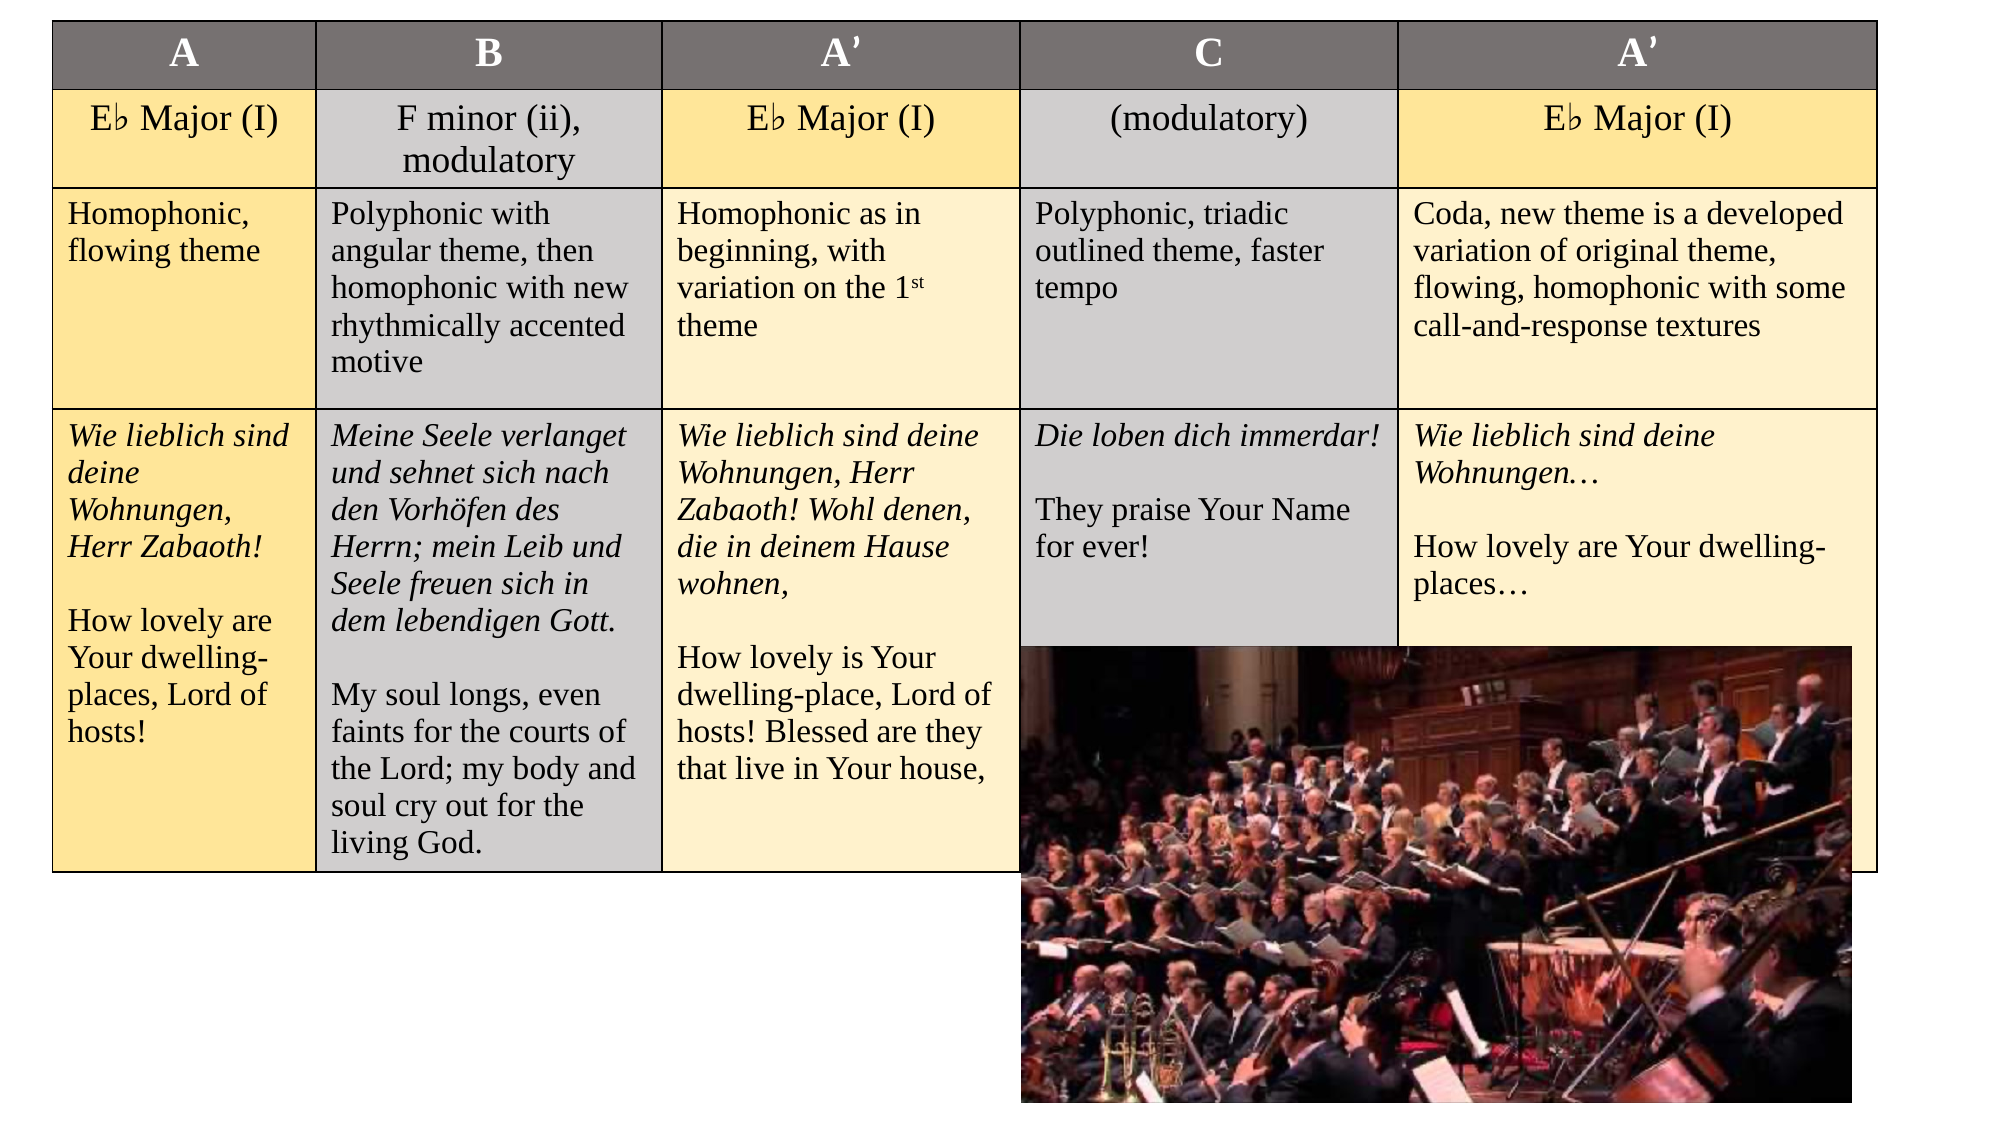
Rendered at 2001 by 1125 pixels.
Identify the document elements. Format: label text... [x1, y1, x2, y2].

table_cell E♭ Major (I) [1399, 90, 1876, 187]
table_cell Wie lieblich sind deine Wohnungen… How lovely are Your dwelling-places… [1399, 410, 1876, 871]
table_cell Homophonic as in beginning, with variation on the 1st theme [663, 189, 1019, 408]
table_cell Meine Seele verlanget und sehnet sich nach den Vorhöfen des Herrn; mein Leib und Seele freuen sich in dem lebendigen Gott. My soul longs, even faints for the courts of the Lord; my body and soul cry out for the living God. [317, 410, 661, 871]
table_header A’ [1399, 22, 1876, 89]
table_cell Die loben dich immerdar! They praise Your Name for ever! [1021, 410, 1397, 645]
table_cell E♭ Major (I) [53, 90, 315, 187]
table_header B [317, 22, 661, 89]
table_header C [1021, 22, 1397, 89]
table_cell (modulatory) [1021, 90, 1397, 187]
table_cell F minor (ii), modulatory [317, 90, 661, 187]
table_cell Coda, new theme is a developed variation of original theme, flowing, homophonic with some call-and-response textures [1399, 189, 1876, 408]
table_cell Polyphonic with angular theme, then homophonic with new rhythmically accented motive [317, 189, 661, 408]
table_header A’ [663, 22, 1019, 89]
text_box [1020, 645, 1853, 1104]
table_header A [53, 22, 315, 89]
table_cell Polyphonic, triadic outlined theme, faster tempo [1021, 189, 1397, 408]
table_cell E♭ Major (I) [663, 90, 1019, 187]
table_cell Wie lieblich sind deine Wohnungen, Herr Zabaoth! How lovely are Your dwelling-places, Lord of hosts! [53, 410, 315, 871]
table_cell Homophonic, flowing theme [53, 189, 315, 408]
table_cell Wie lieblich sind deine Wohnungen, Herr Zabaoth! Wohl denen, die in deinem Hause wohnen, How lovely is Your dwelling-place, Lord of hosts! Blessed are they that live in Your house, [663, 410, 1019, 871]
